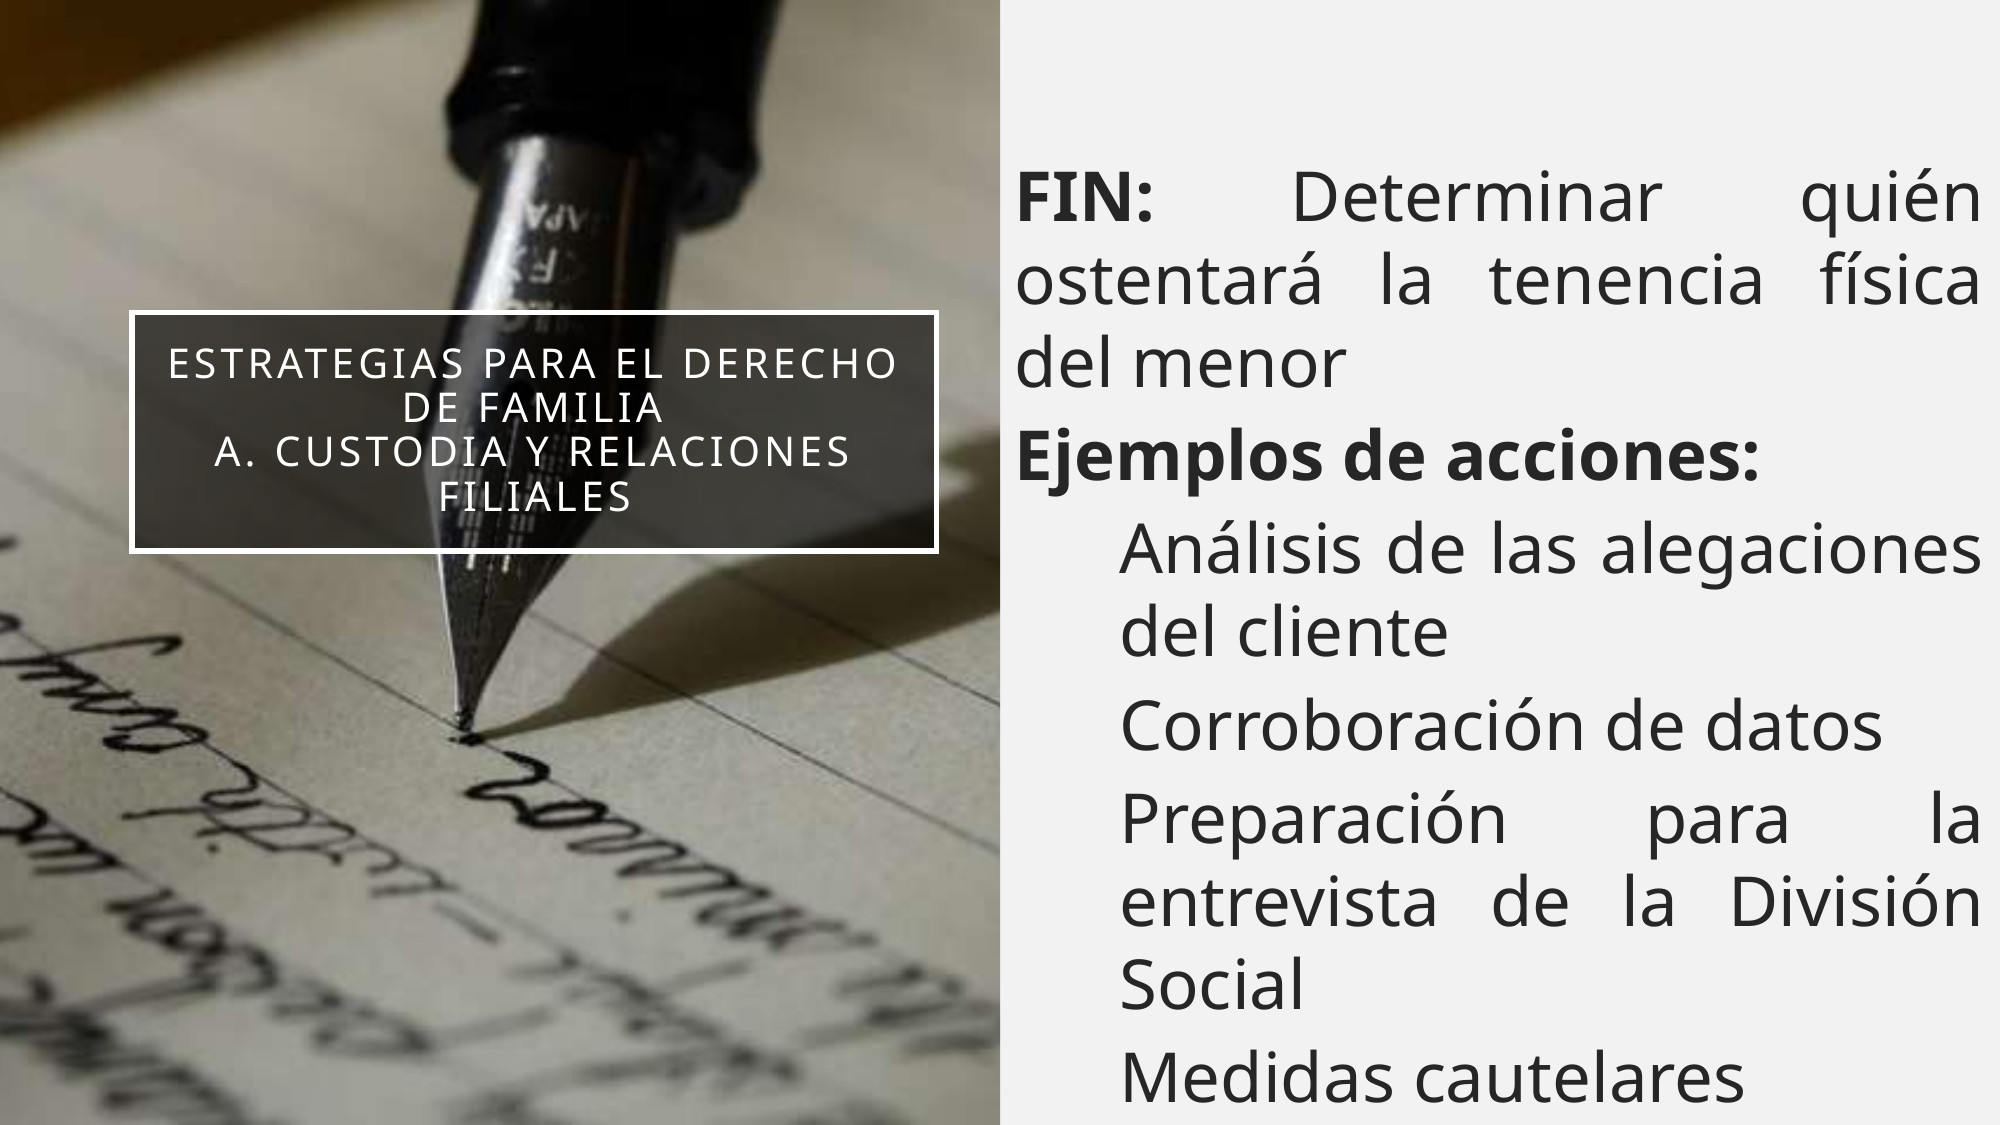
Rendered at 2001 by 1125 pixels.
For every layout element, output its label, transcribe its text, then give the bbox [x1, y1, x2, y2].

picture [0, 0, 1001, 1125]
list FIN: Determinar quién ostentará la tenencia física del menor Ejemplos de acciones: Análisis de las alegaciones del cliente Corroboración de datos Preparación para la entrevista de la División Social Medidas cautelares [1001, 0, 2000, 1125]
